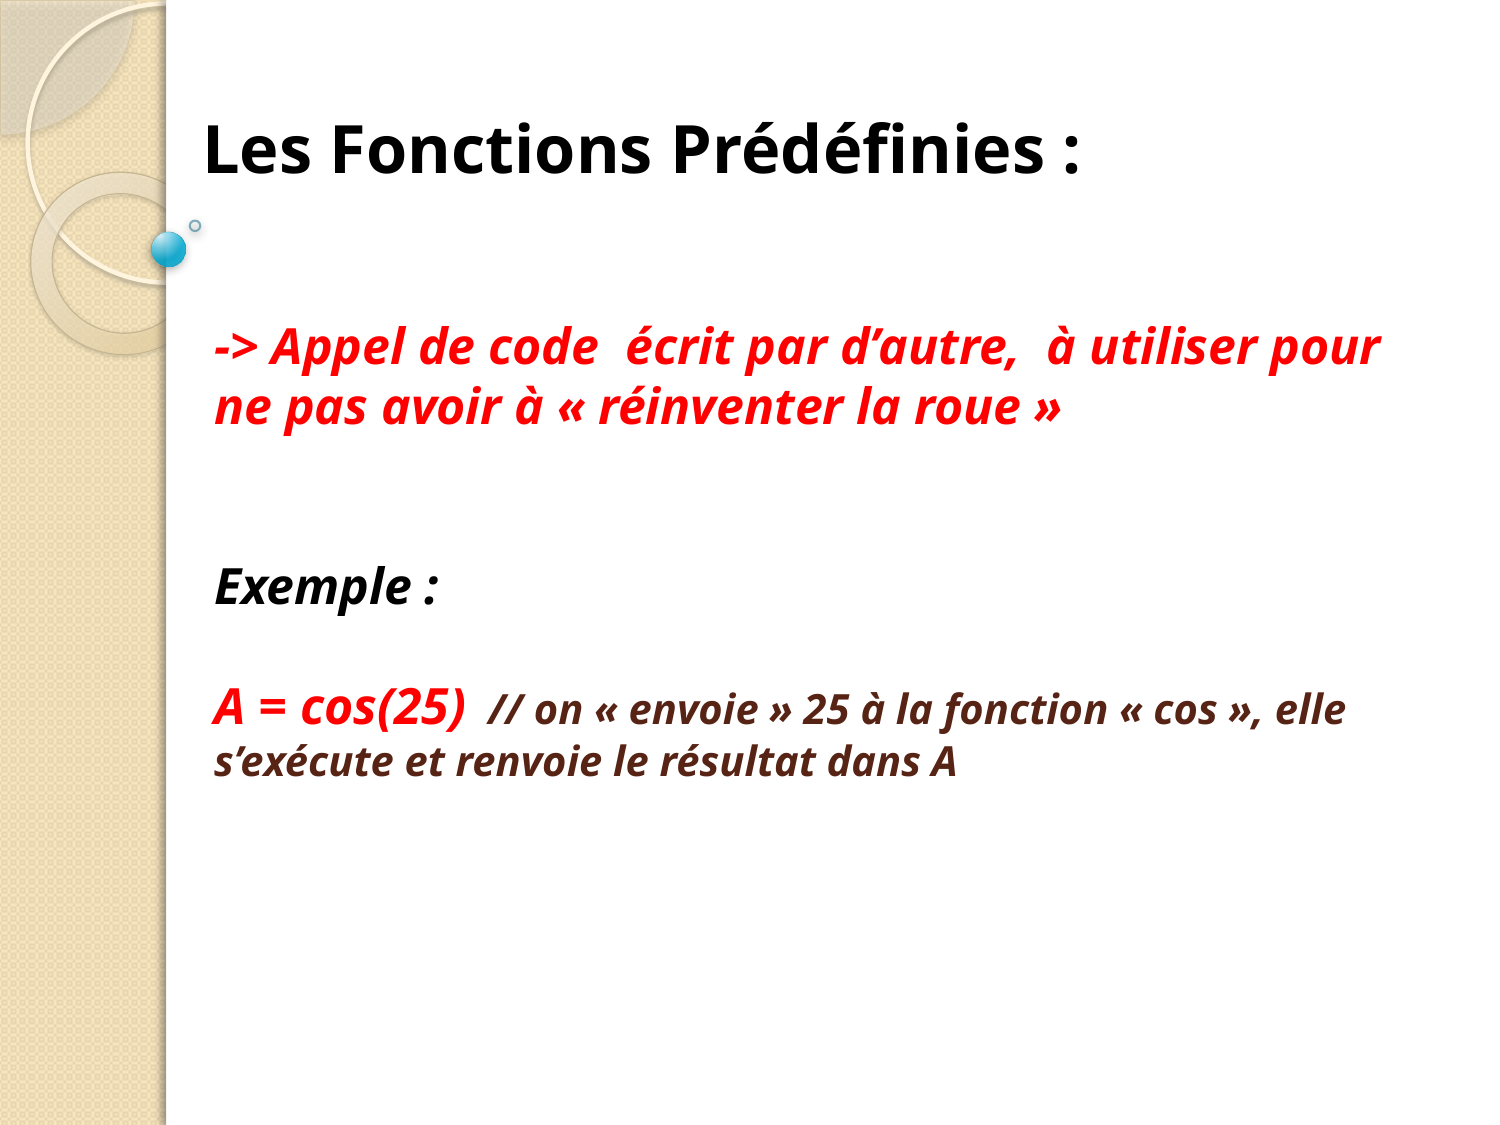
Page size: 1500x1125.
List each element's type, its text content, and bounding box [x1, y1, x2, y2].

subtitle -> Appel de code écrit par d’autre, à utiliser pour ne pas avoir à « réinventer la roue » Exemple : A = cos(25) // on « envoie » 25 à la fonction « cos », elle s’exécute et renvoie le résultat dans A [194, 314, 1410, 1035]
text_box Les Fonctions Prédéfinies : [187, 187, 1440, 294]
